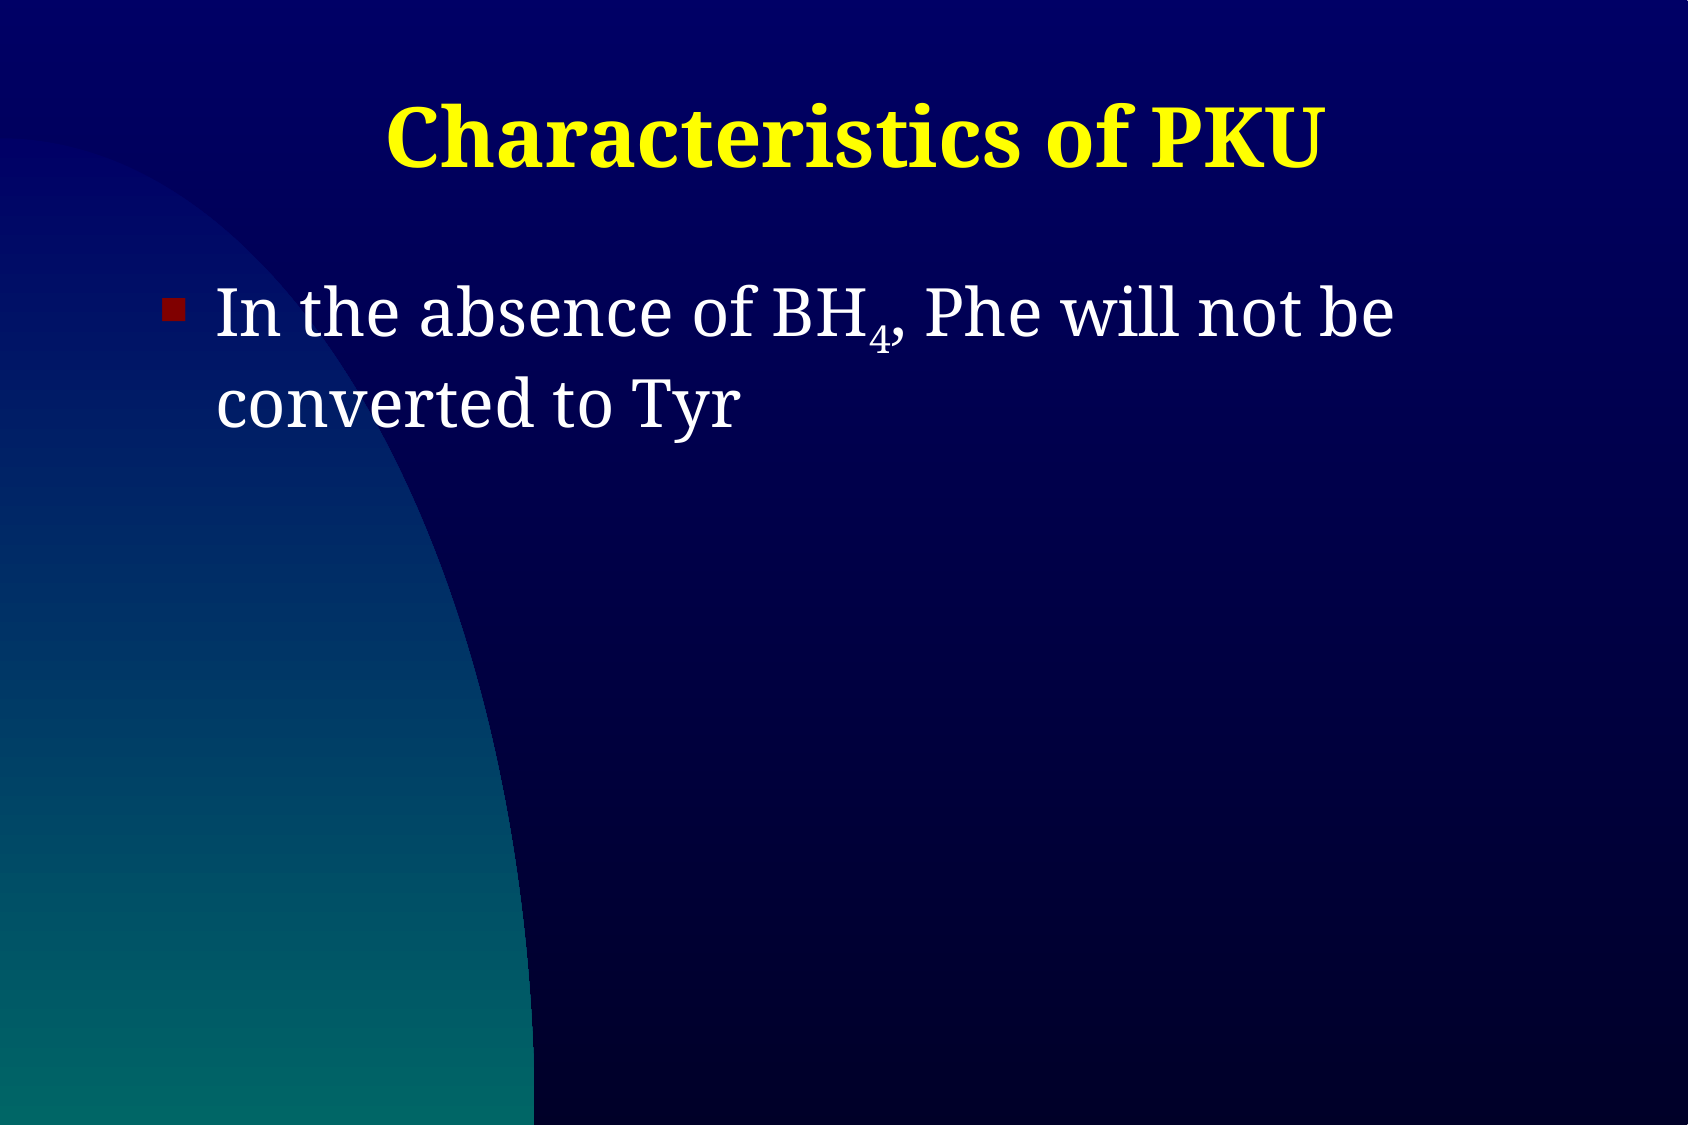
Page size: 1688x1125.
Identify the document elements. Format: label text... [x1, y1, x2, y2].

list In the absence of BH4, Phe will not be converted to Tyr [143, 262, 1575, 950]
title Characteristics of PKU [181, 87, 1532, 205]
